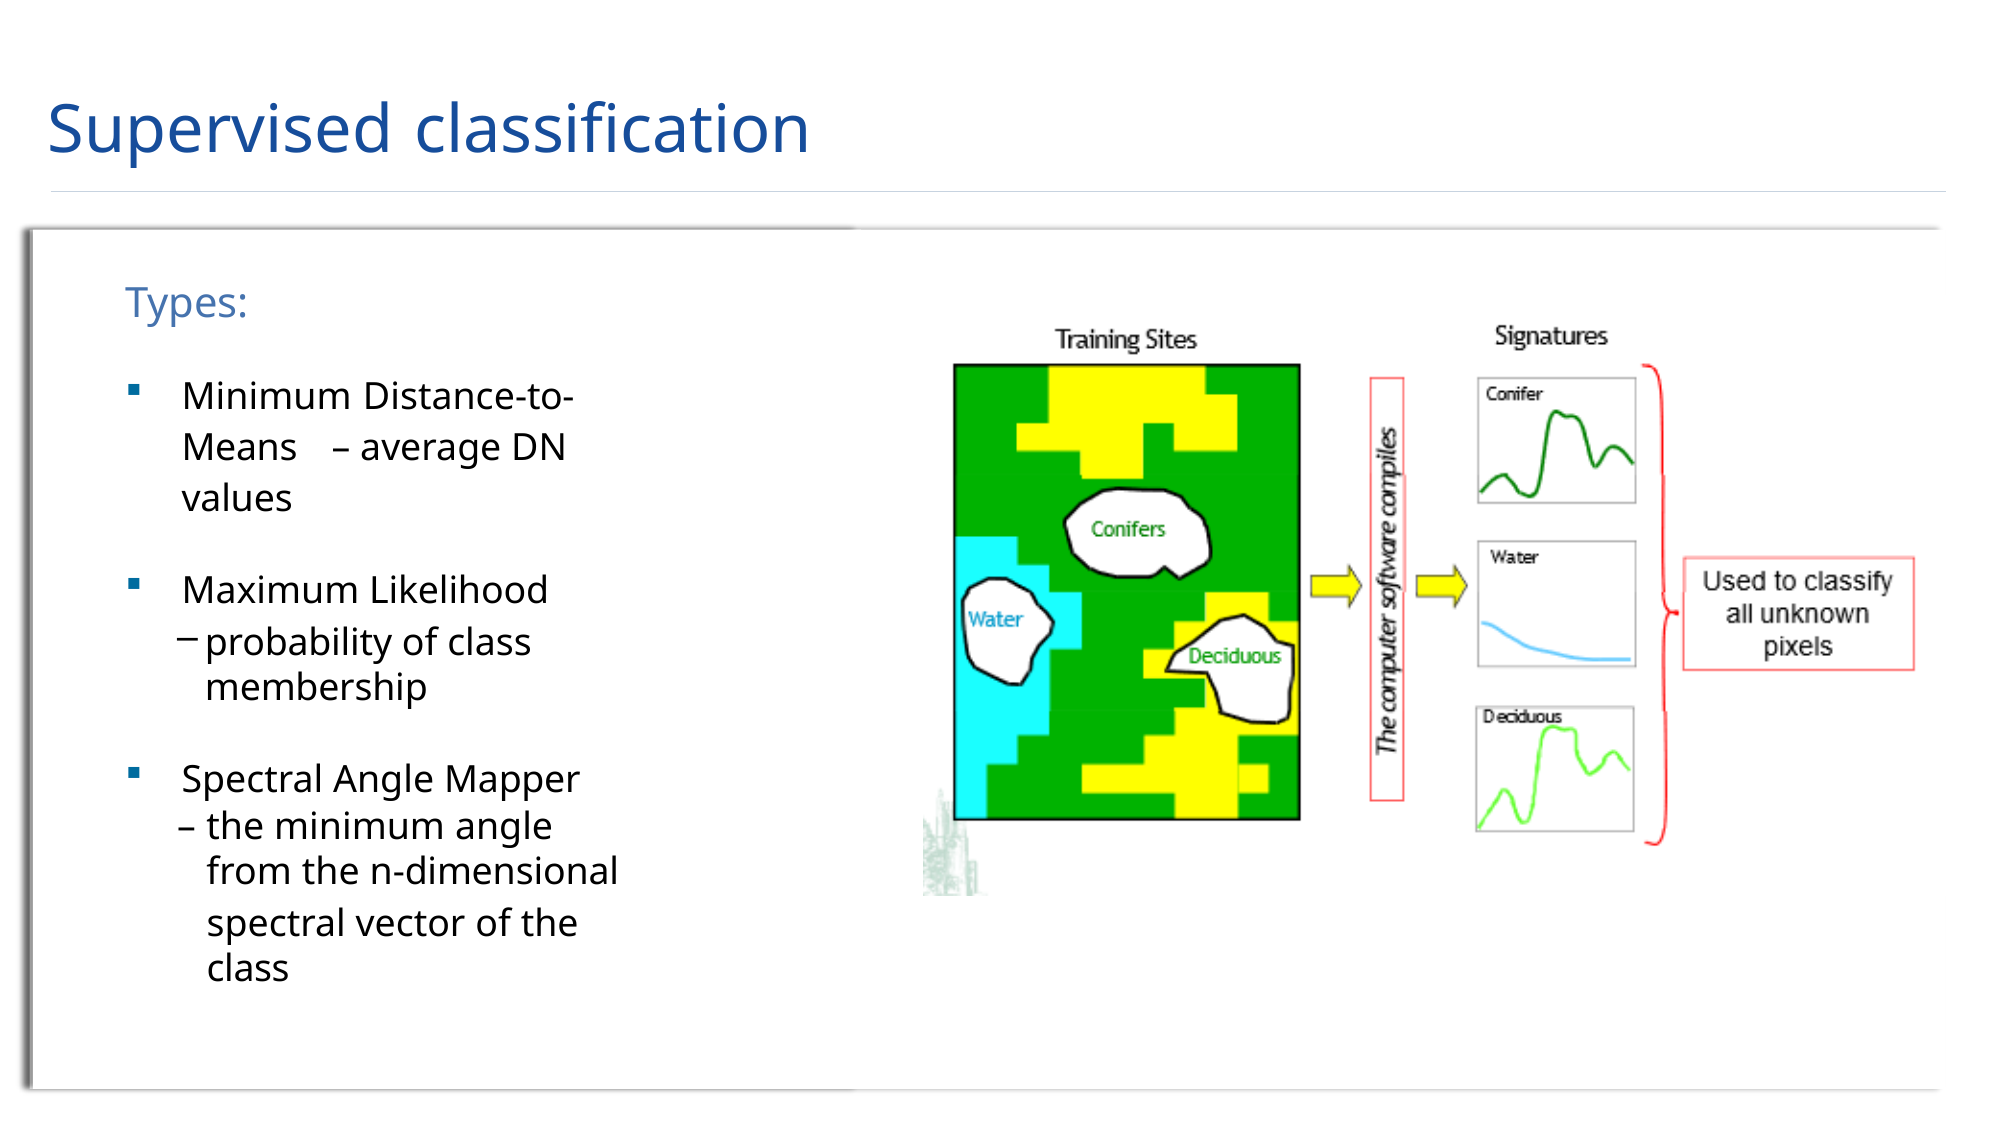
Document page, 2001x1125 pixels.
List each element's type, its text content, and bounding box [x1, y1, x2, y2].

picture [923, 295, 1946, 896]
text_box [16, 220, 863, 1098]
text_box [865, 223, 1946, 1096]
title Supervised classification [47, 38, 1953, 228]
